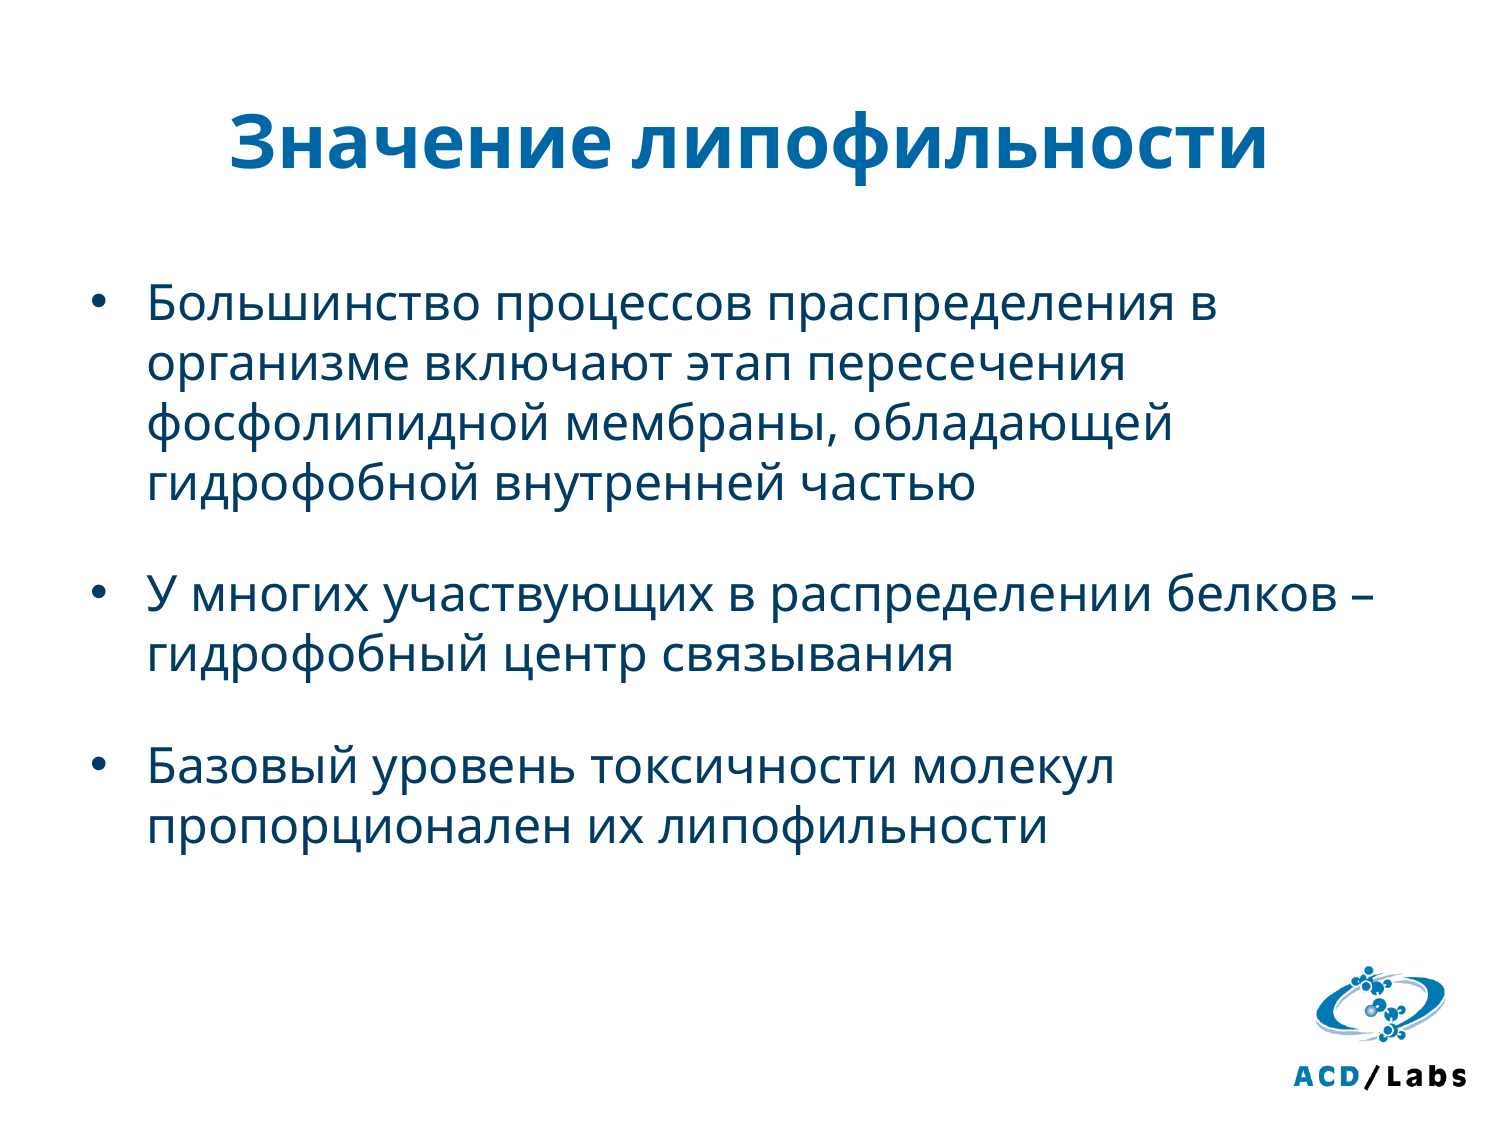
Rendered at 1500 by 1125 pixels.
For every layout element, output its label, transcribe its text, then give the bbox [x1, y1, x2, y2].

picture [1293, 964, 1471, 1101]
list Большинство процессов праспределения в организме включают этап пересечения фосфолипидной мембраны, обладающей гидрофобной внутренней частью У многих участвующих в распределении белков – гидрофобный центр связывания Базовый уровень токсичности молекул пропорционален их липофильности [74, 262, 1426, 1006]
picture [1385, 1006, 1397, 1012]
title Значение липофильности [74, 44, 1426, 233]
